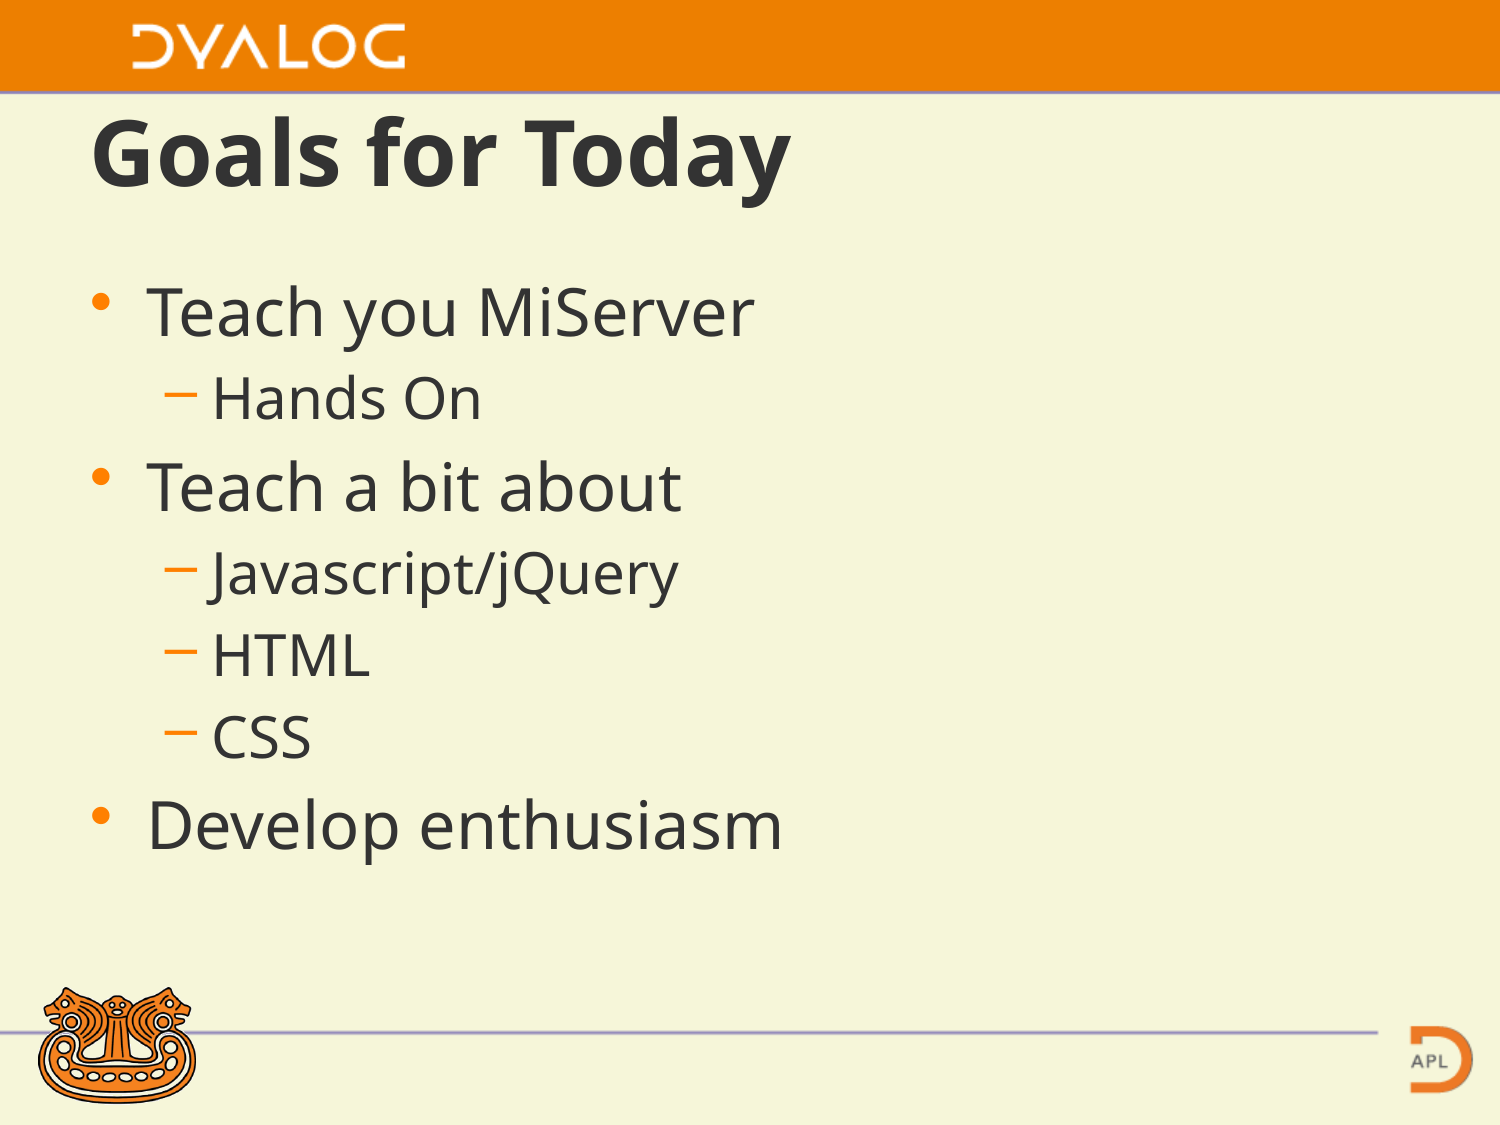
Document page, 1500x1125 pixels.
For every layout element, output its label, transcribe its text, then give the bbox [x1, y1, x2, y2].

list Teach you MiServer Hands On Teach a bit about Javascript/jQuery HTML CSS Develop enthusiasm [75, 262, 1425, 1005]
title Goals for Today [75, 87, 1425, 233]
picture [0, 0, 1500, 1125]
